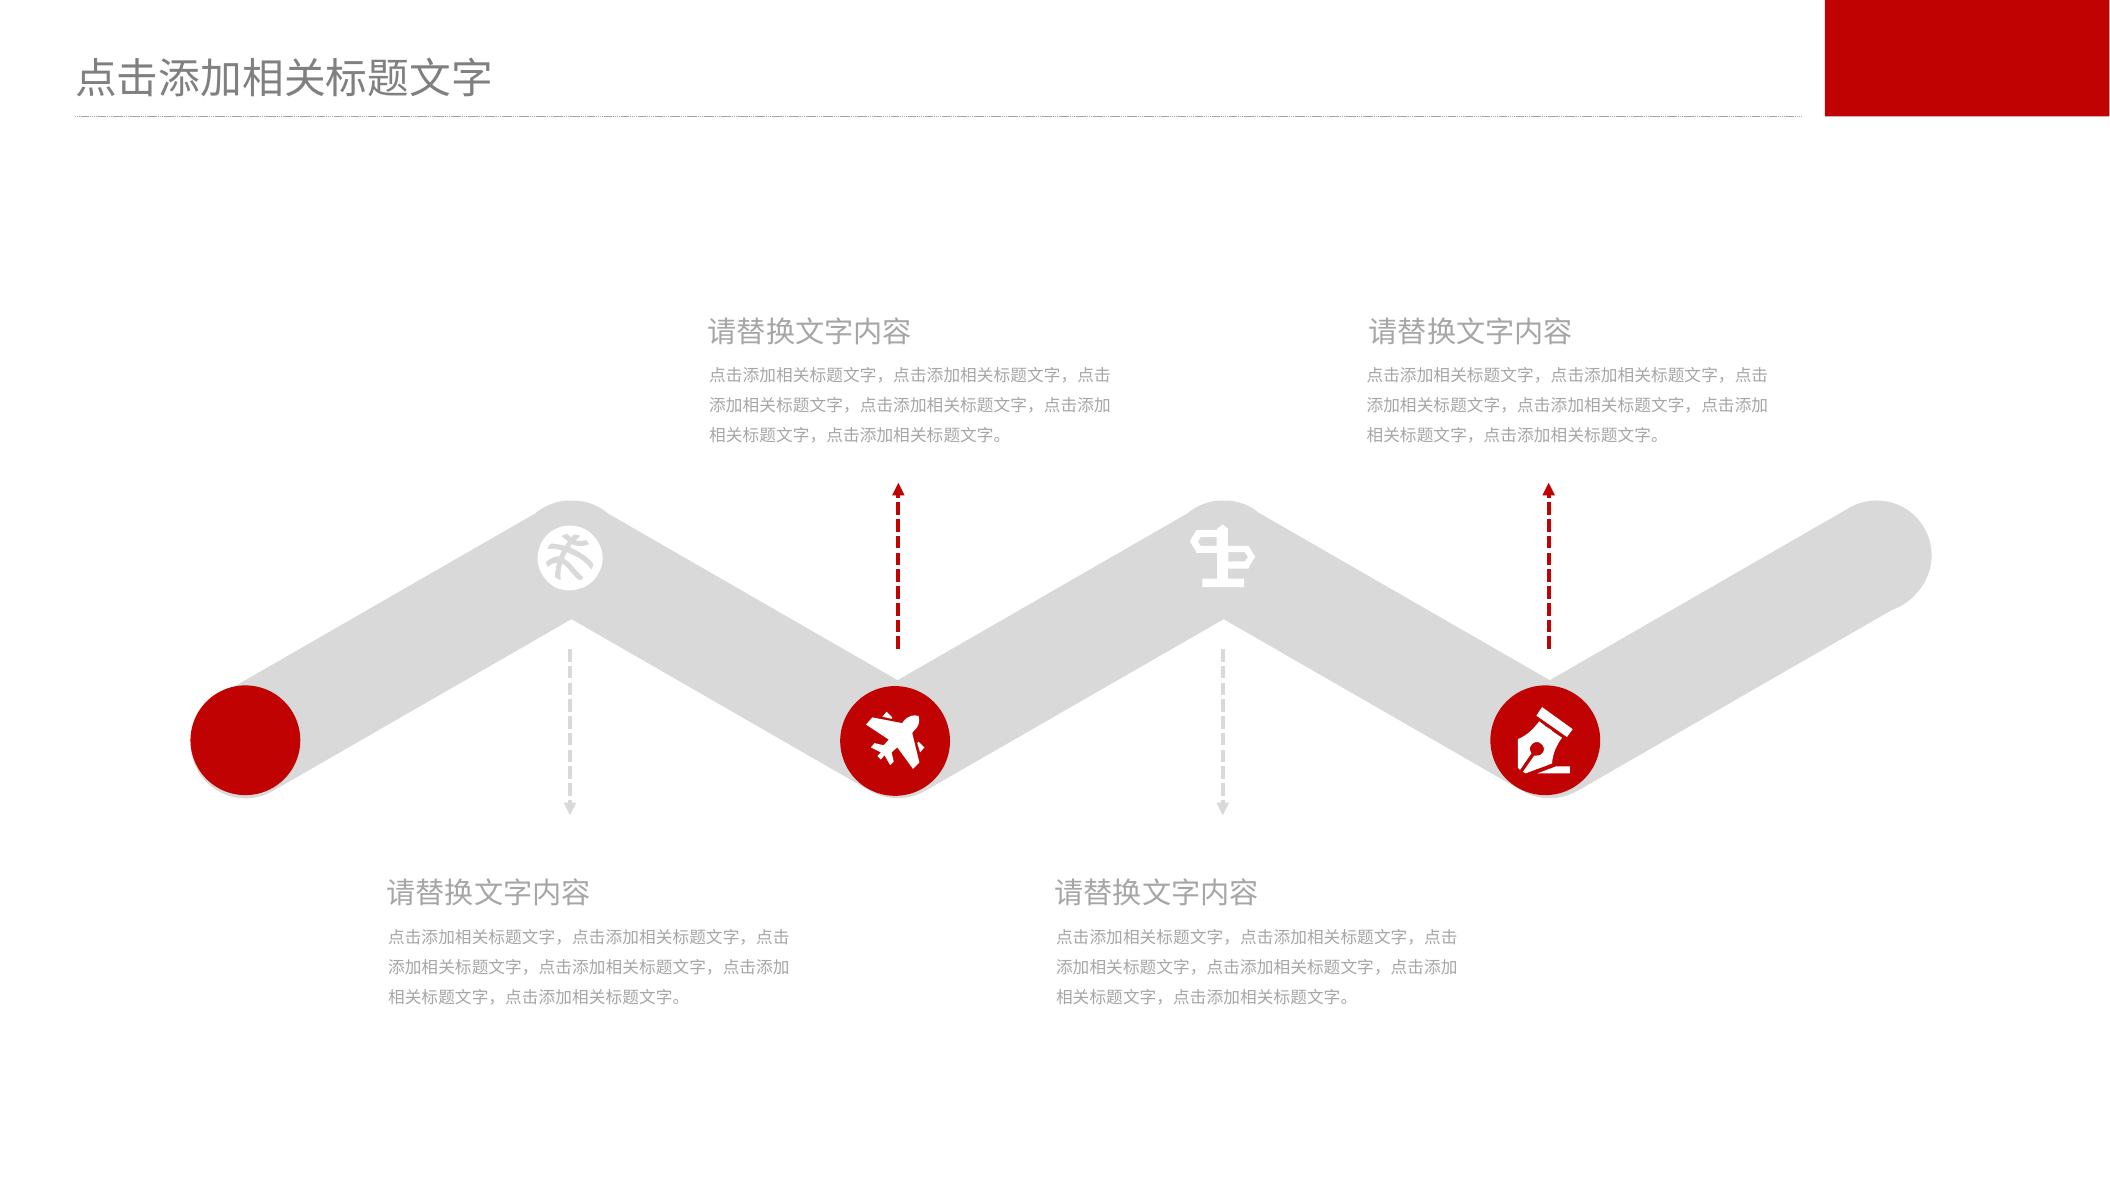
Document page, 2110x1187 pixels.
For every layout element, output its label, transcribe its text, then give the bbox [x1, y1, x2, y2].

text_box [190, 268, 1930, 1030]
text_box 点击添加相关标题文字 [59, 44, 563, 107]
